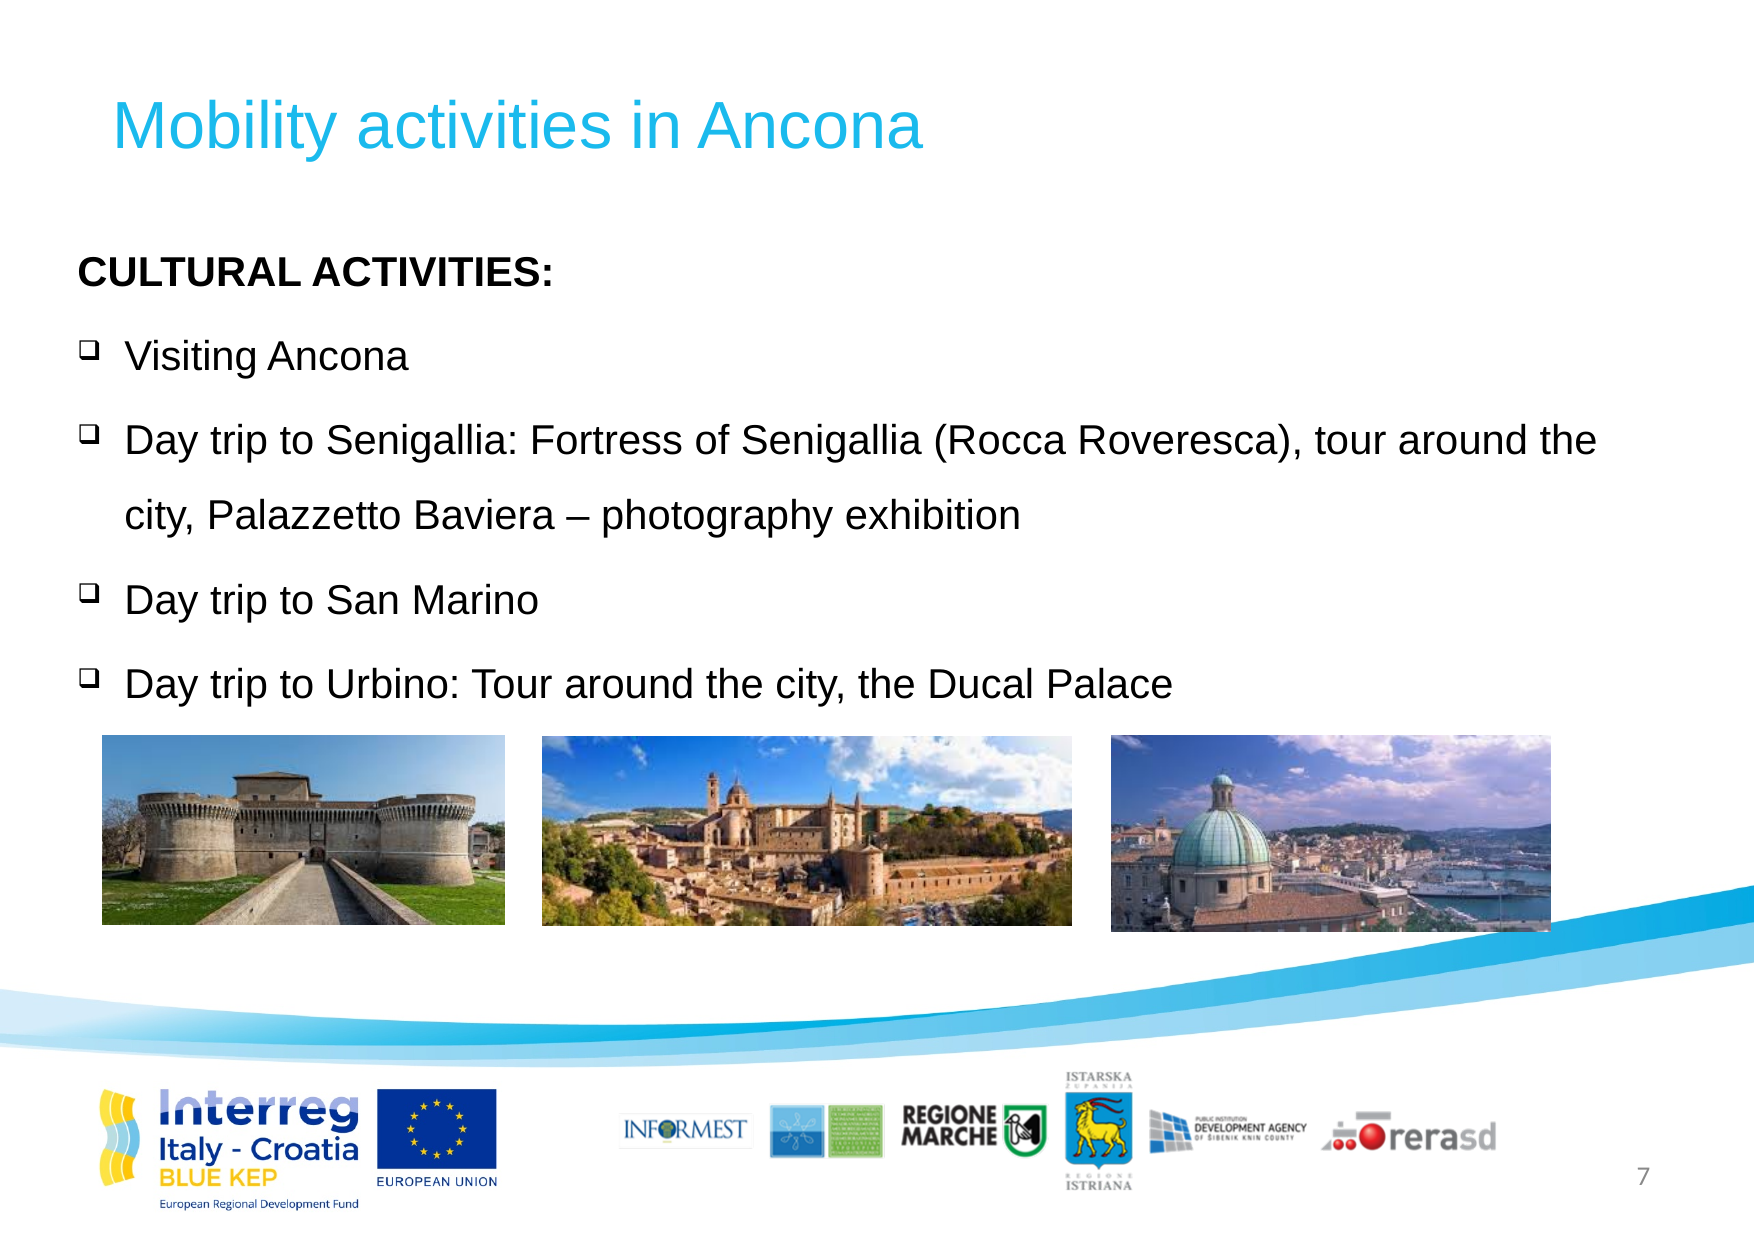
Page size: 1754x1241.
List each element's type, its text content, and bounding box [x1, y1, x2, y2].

slide_number 7 [1607, 1141, 1666, 1208]
text_box CULTURAL ACTIVITIES: Visiting Ancona Day trip to Senigallia: Fortress of Senigallia (Rocca Roveresca), tour around the city, Palazzetto Baviera – photography exhibition Day trip to San Marino Day trip to Urbino: Tour around the city, the Ducal Palace [62, 211, 1625, 715]
picture [0, 0, 1754, 1241]
text_box Mobility activities in Ancona [98, 73, 1656, 170]
